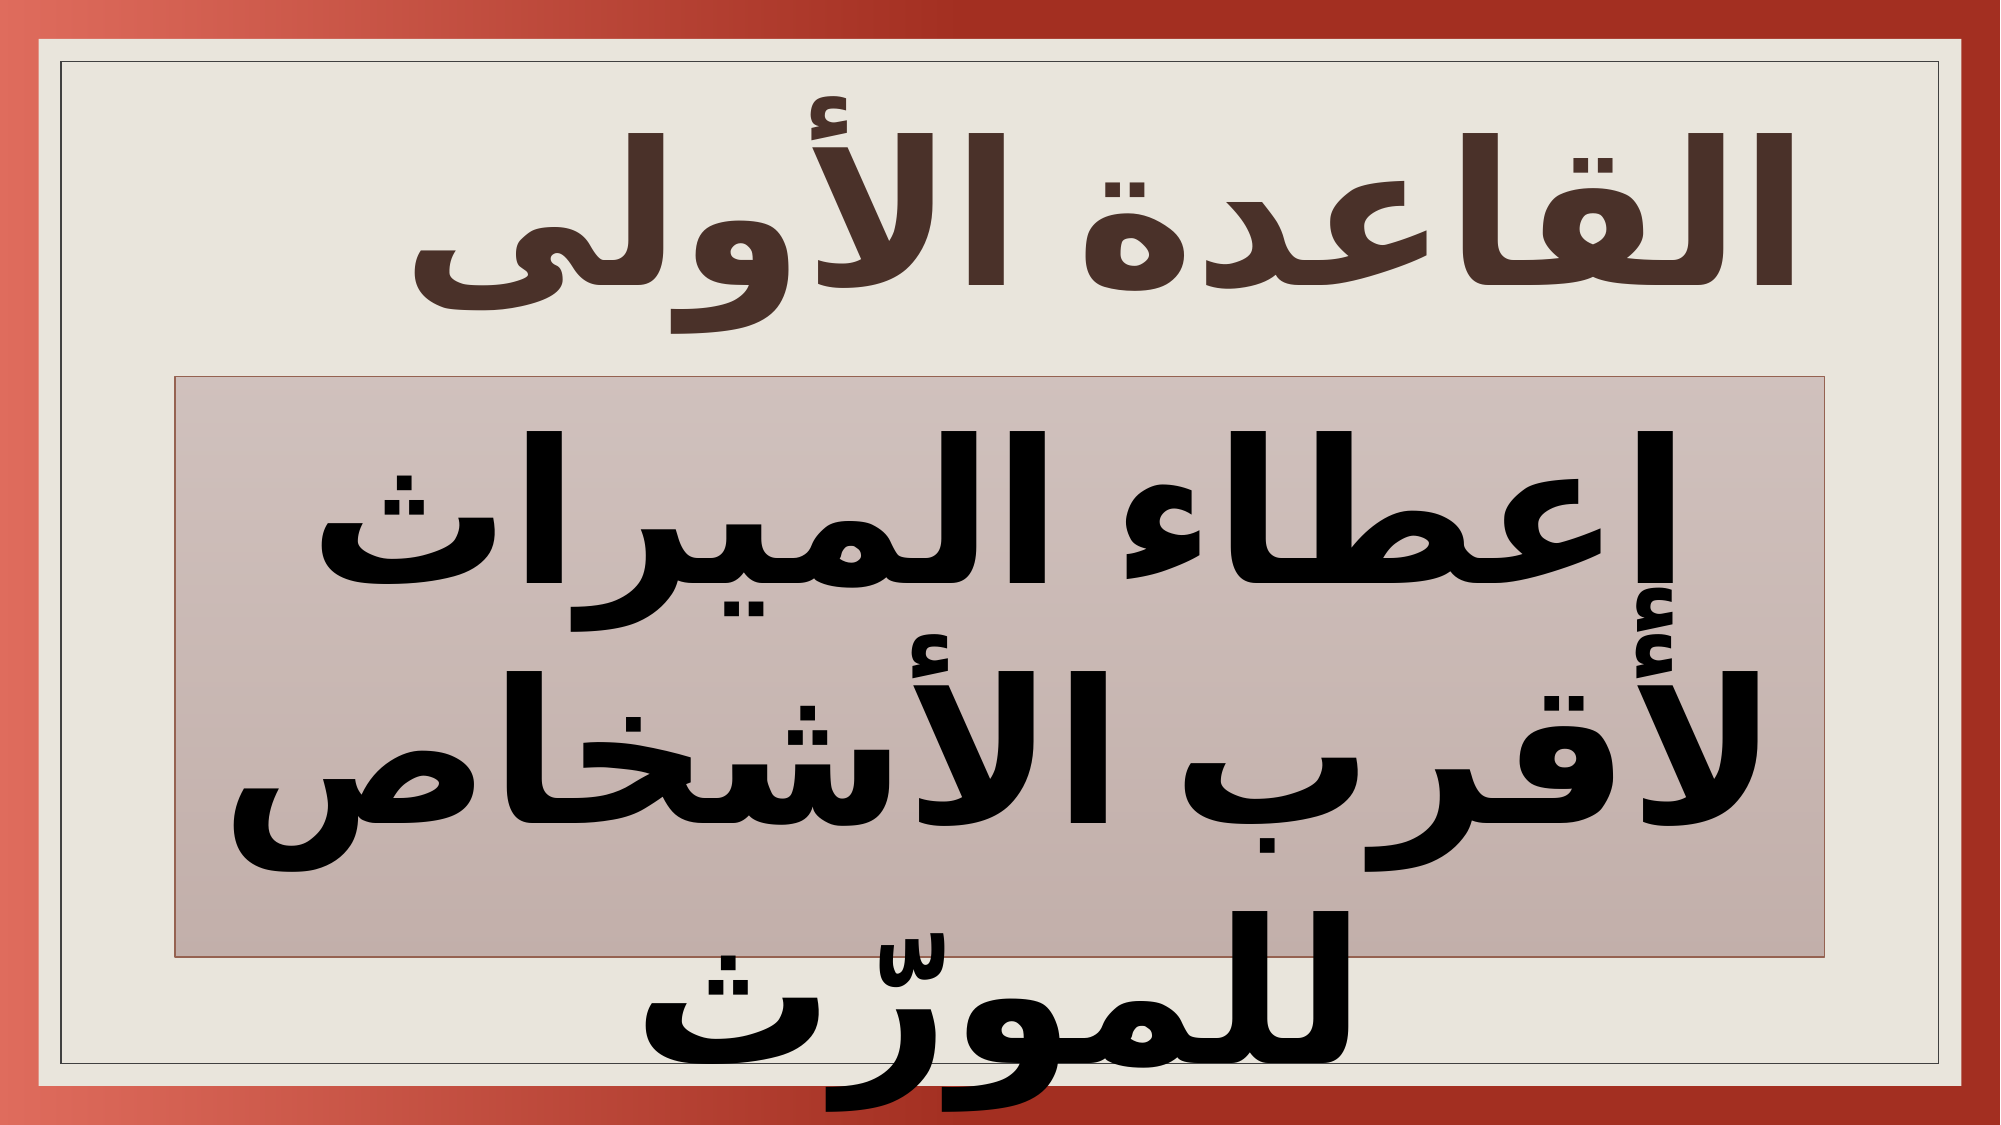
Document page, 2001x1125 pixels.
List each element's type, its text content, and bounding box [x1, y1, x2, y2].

title القاعدة الأولى [174, 92, 1825, 349]
list إعطاء الميراث لأقرب الأشخاص للمورّث [174, 376, 1825, 958]
